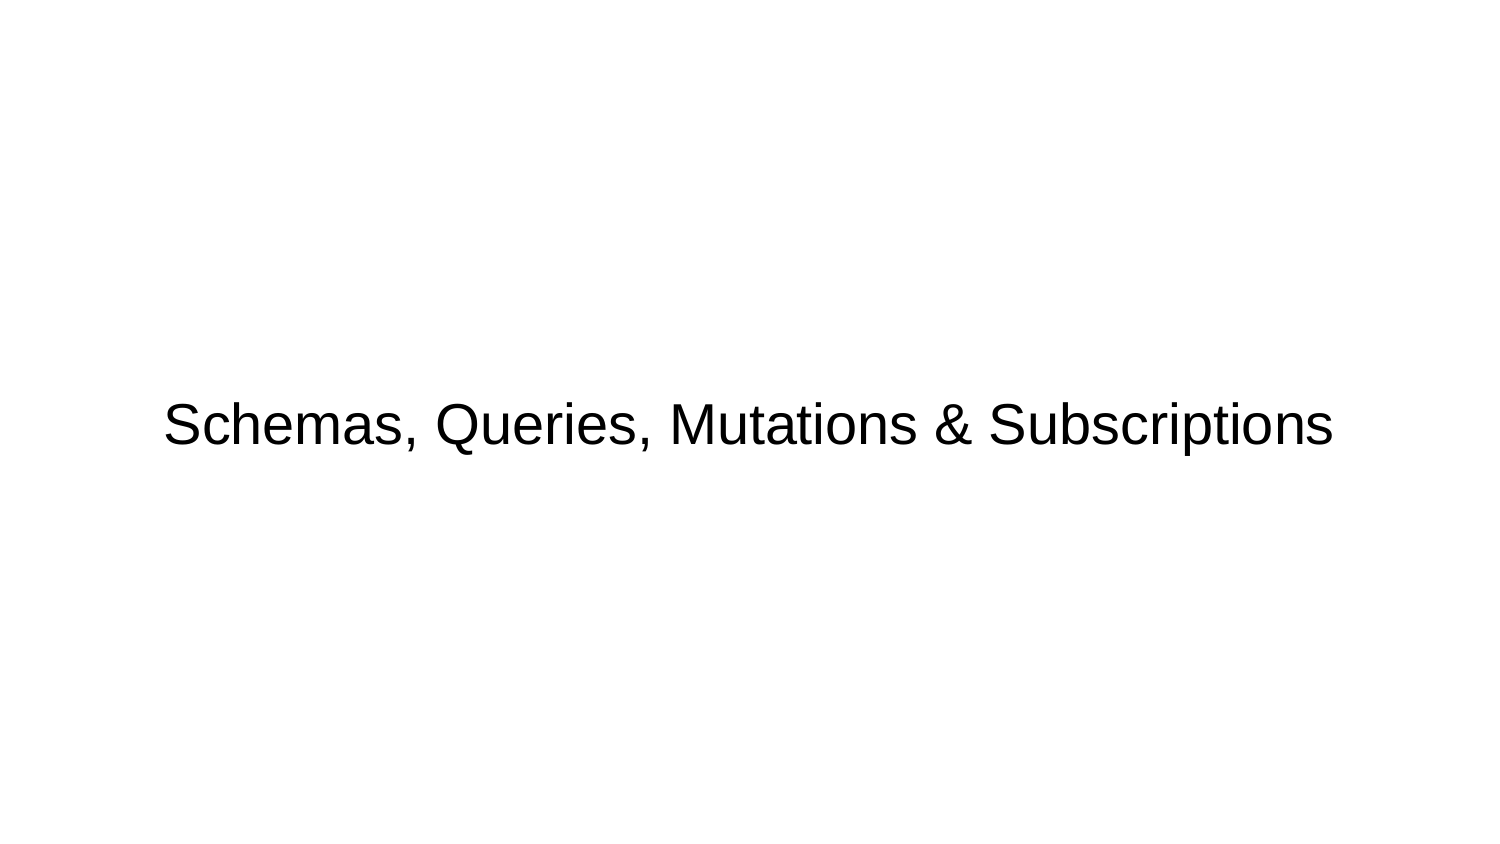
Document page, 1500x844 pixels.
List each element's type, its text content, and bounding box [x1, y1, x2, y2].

title Schemas, Queries, Mutations & Subscriptions [51, 352, 1449, 491]
